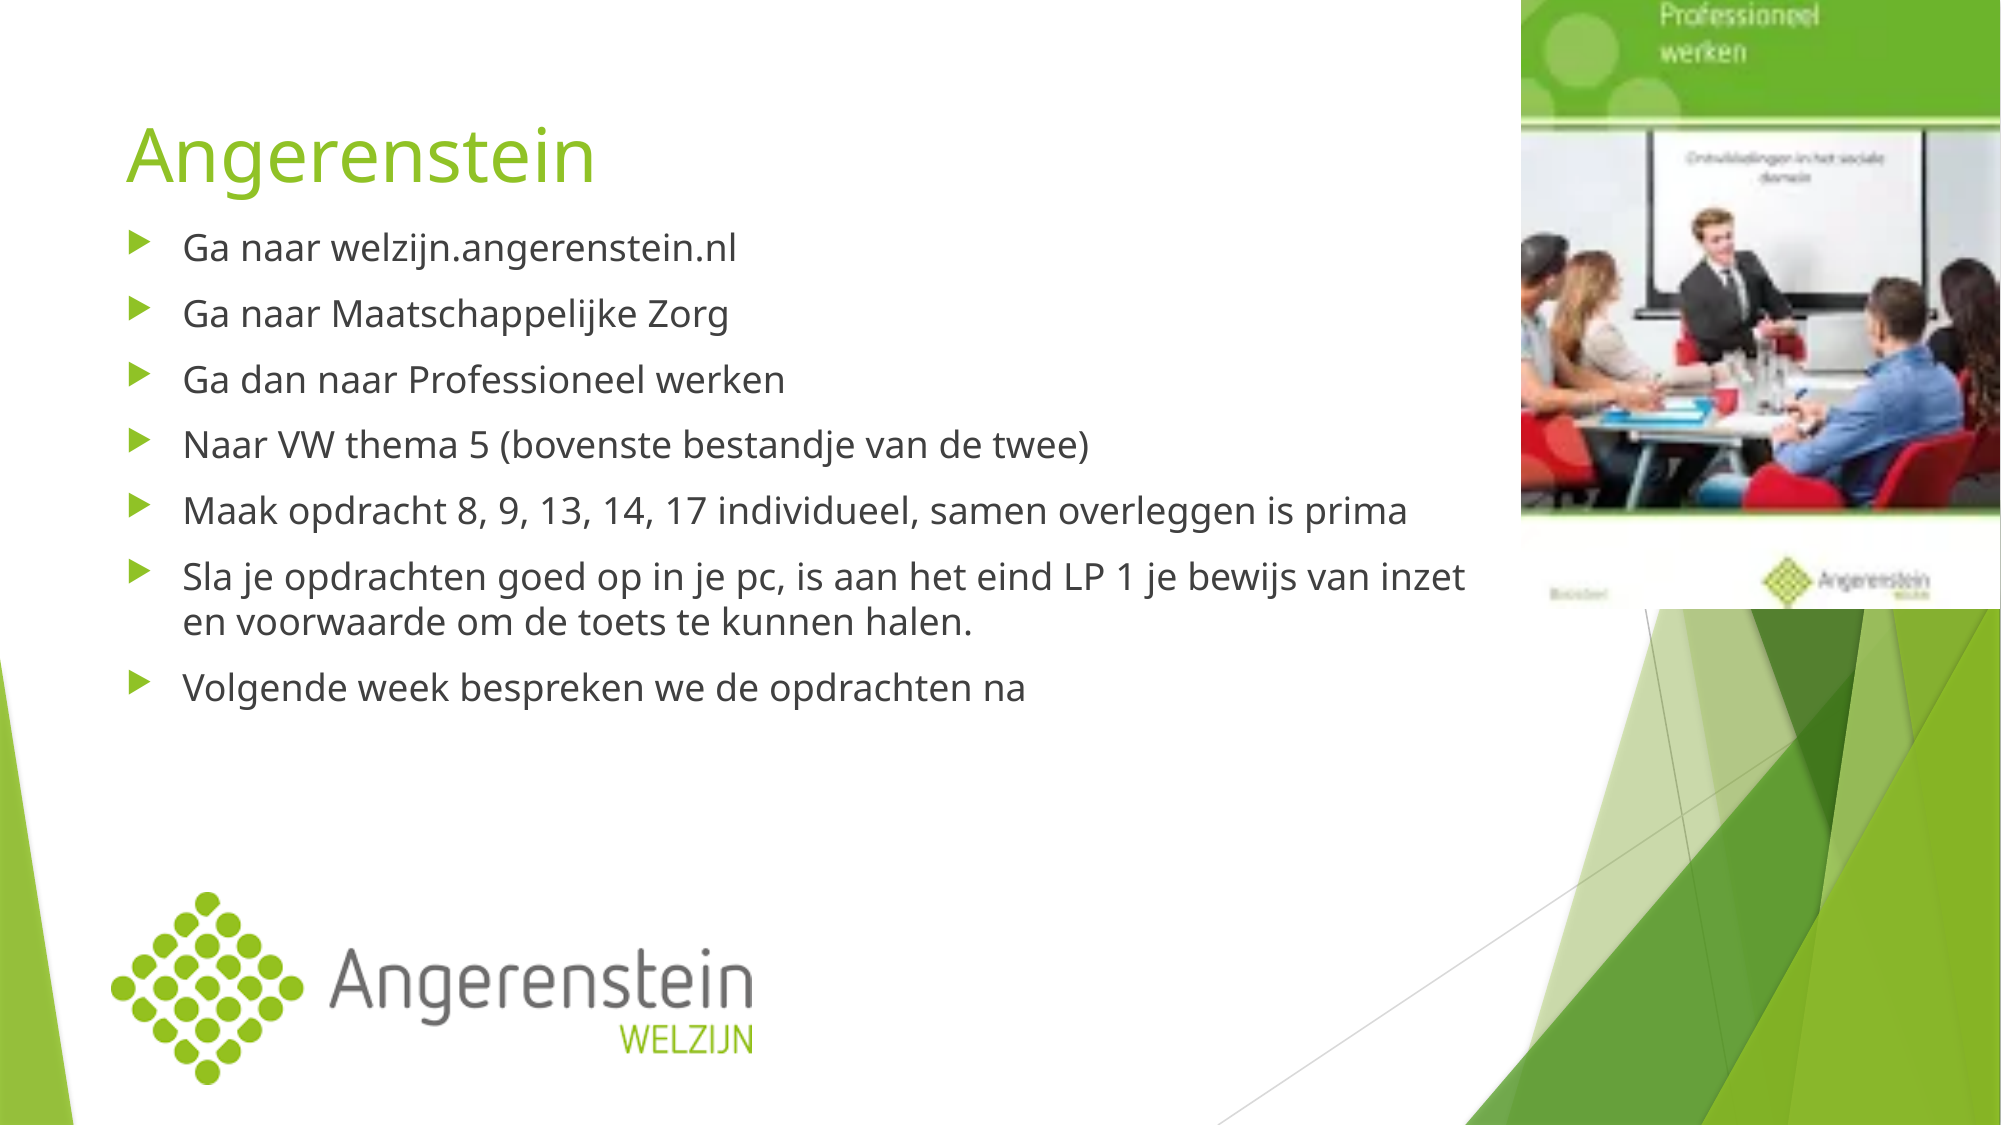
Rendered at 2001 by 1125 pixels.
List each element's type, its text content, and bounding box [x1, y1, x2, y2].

picture [1520, 0, 2000, 610]
title Angerenstein [111, 99, 1515, 216]
picture [110, 892, 753, 1086]
list Ga naar welzijn.angerenstein.nl Ga naar Maatschappelijke Zorg Ga dan naar Professioneel werken Naar VW thema 5 (bovenste bestandje van de twee) Maak opdracht 8, 9, 13, 14, 17 individueel, samen overleggen is prima Sla je opdrachten goed op in je pc, is aan het eind LP 1 je bewijs van inzet en voorwaarde om de toets te kunnen halen. Volgende week bespreken we de opdrachten na [111, 216, 1522, 948]
